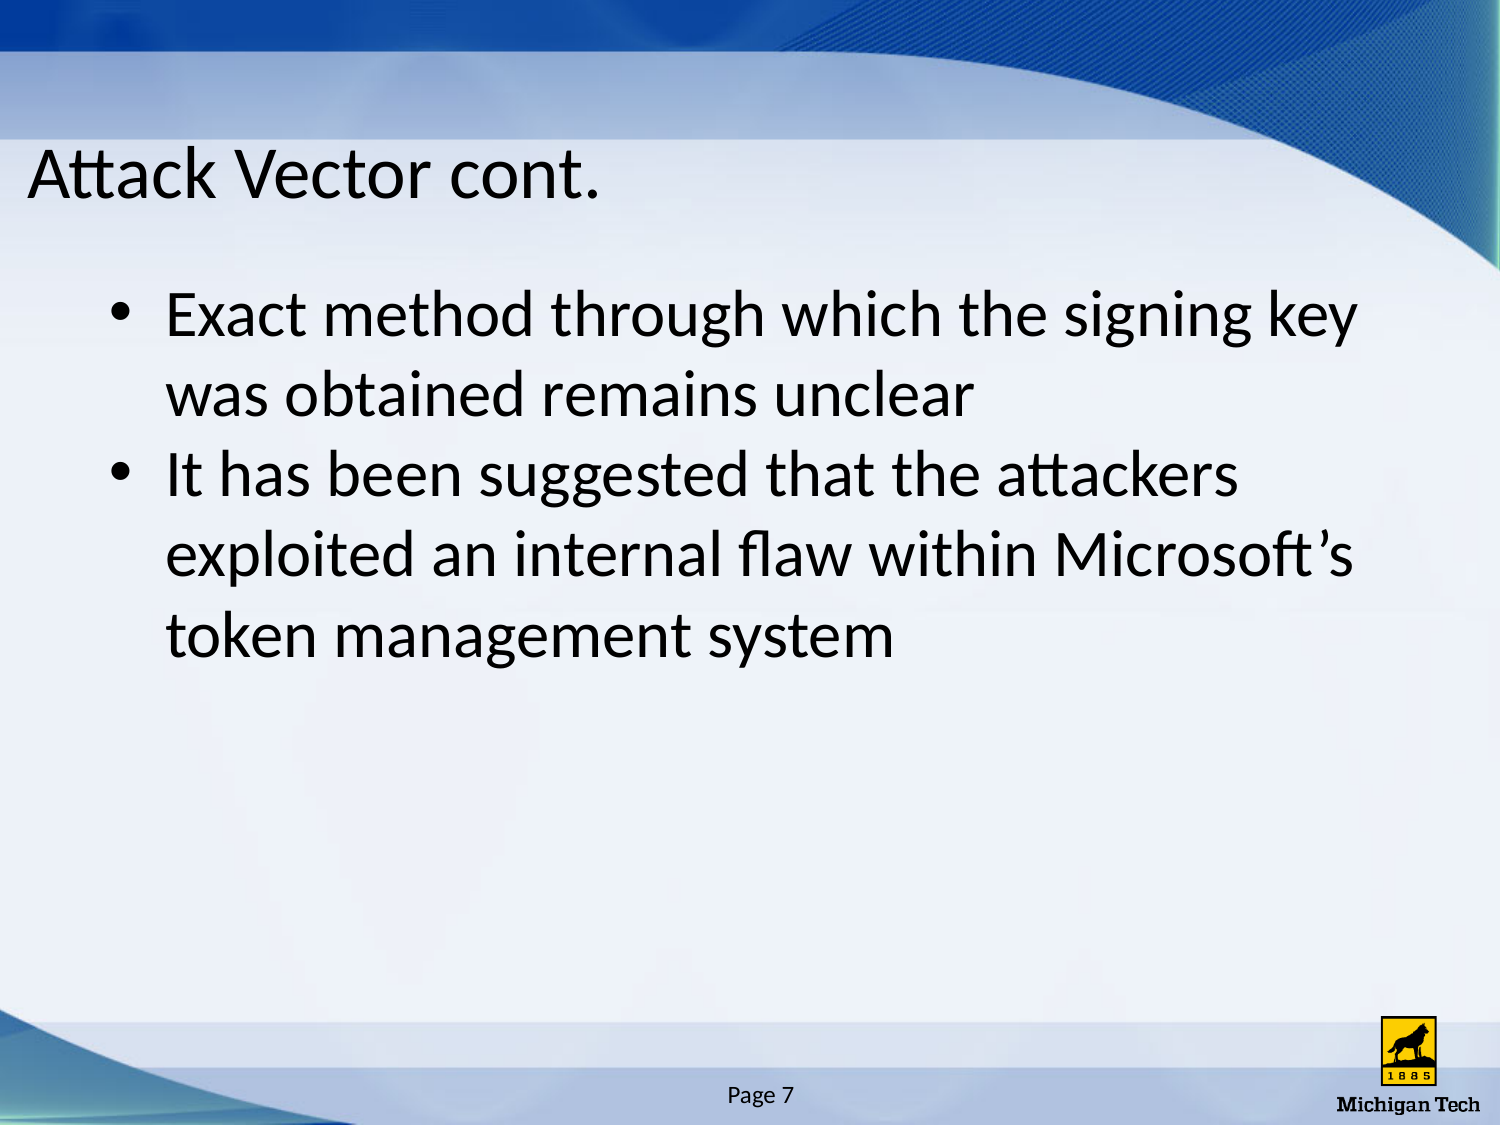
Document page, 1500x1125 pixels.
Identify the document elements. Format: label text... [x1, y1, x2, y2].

list Exact method through which the signing key was obtained remains unclear It has been suggested that the attackers exploited an internal flaw within Microsoft’s token management system [75, 262, 1425, 1063]
title Attack Vector cont. [12, 75, 1263, 263]
picture [0, 0, 1500, 1125]
